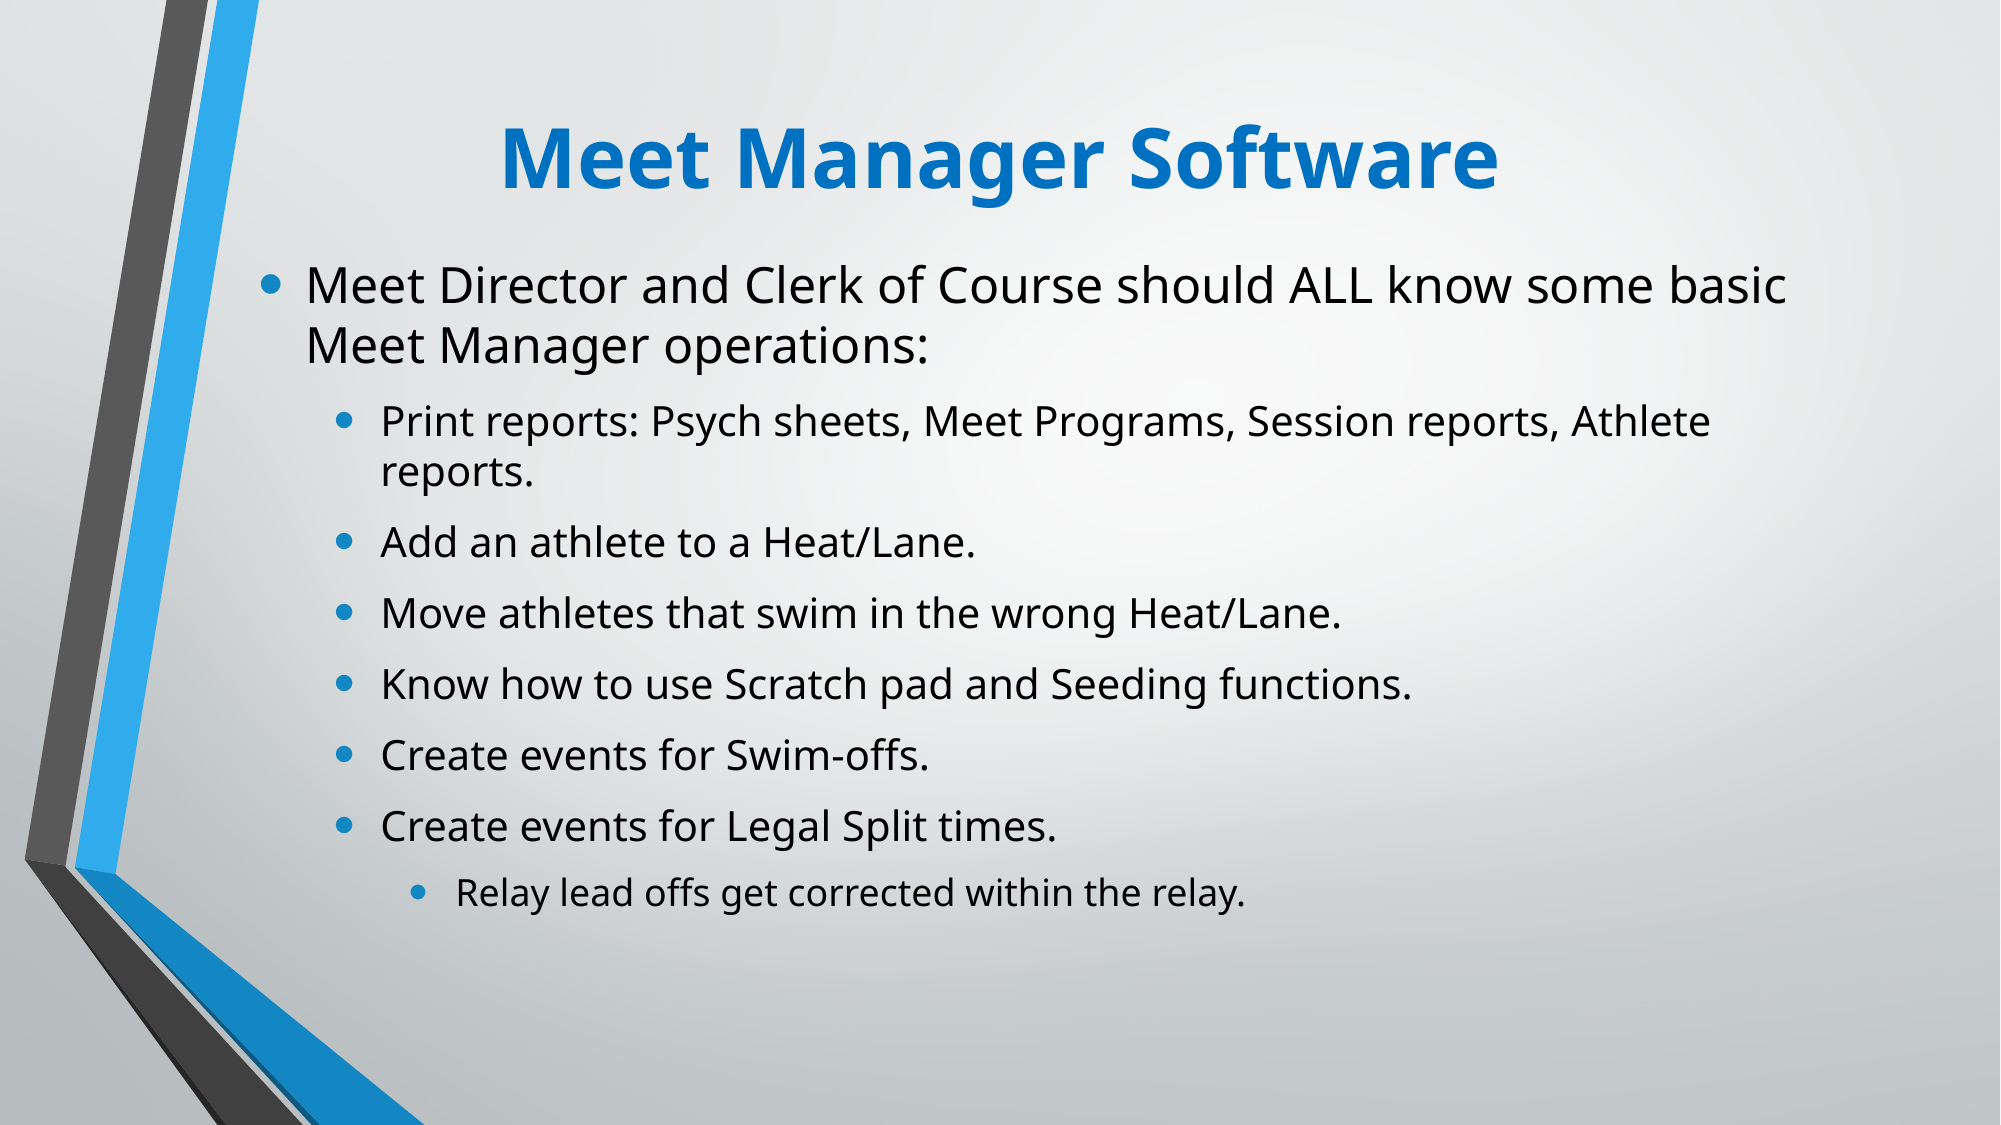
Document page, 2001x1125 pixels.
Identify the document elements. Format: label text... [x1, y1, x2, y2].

title Meet Manager Software [137, 46, 1863, 264]
list Meet Director and Clerk of Course should ALL know some basic Meet Manager operations: Print reports: Psych sheets, Meet Programs, Session reports, Athlete reports. Add an athlete to a Heat/Lane. Move athletes that swim in the wrong Heat/Lane. Know how to use Scratch pad and Seeding functions. Create events for Swim-offs. Create events for Legal Split times. Relay lead offs get corrected within the relay. [243, 218, 1887, 950]
